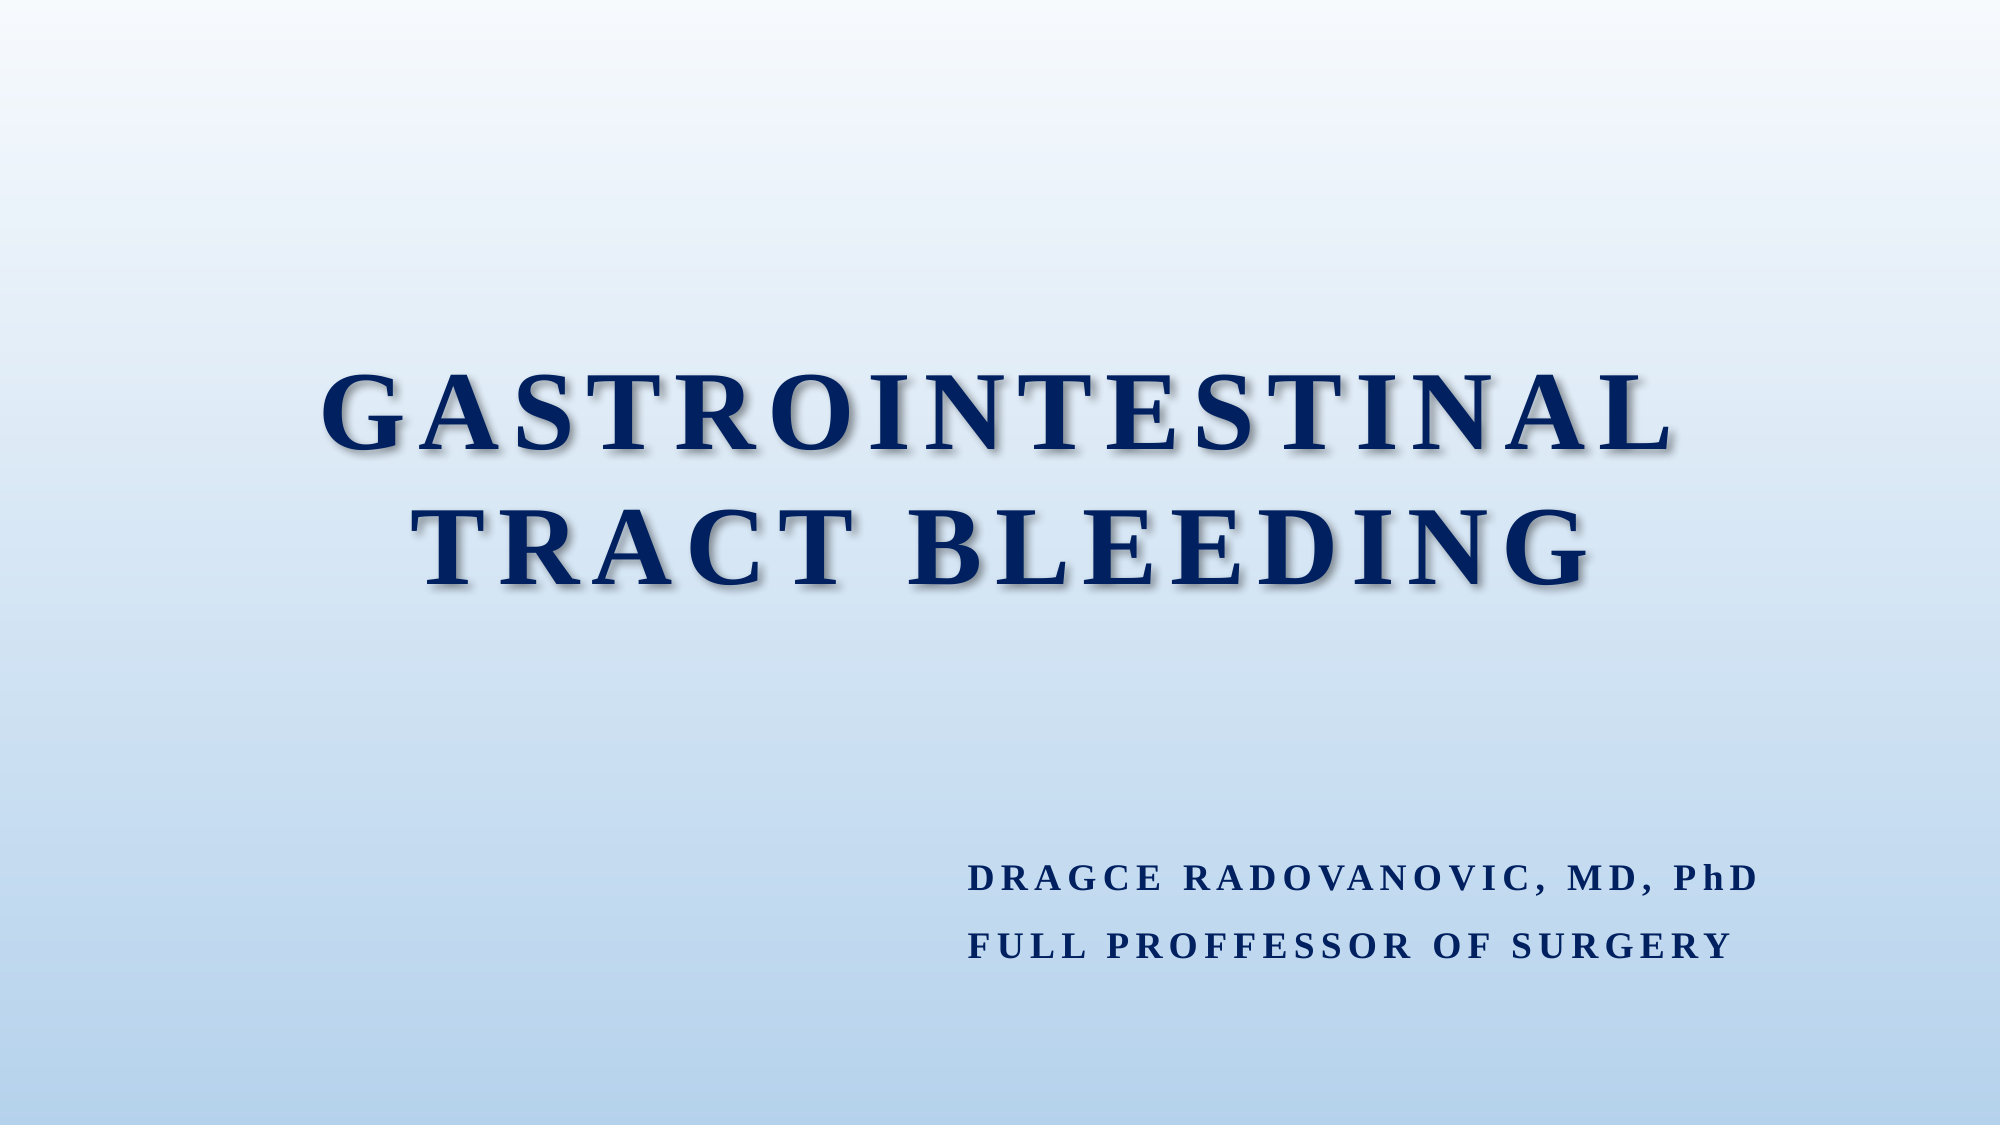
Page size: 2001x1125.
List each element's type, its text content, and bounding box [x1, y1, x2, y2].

text_box DRAGCE RADOVANOVIC, MD, PhD FULL PROFFESSOR OF SURGERY [952, 823, 1828, 974]
text_box GASTROINTESTINAL TRACT BLEEDING [244, 329, 1756, 615]
